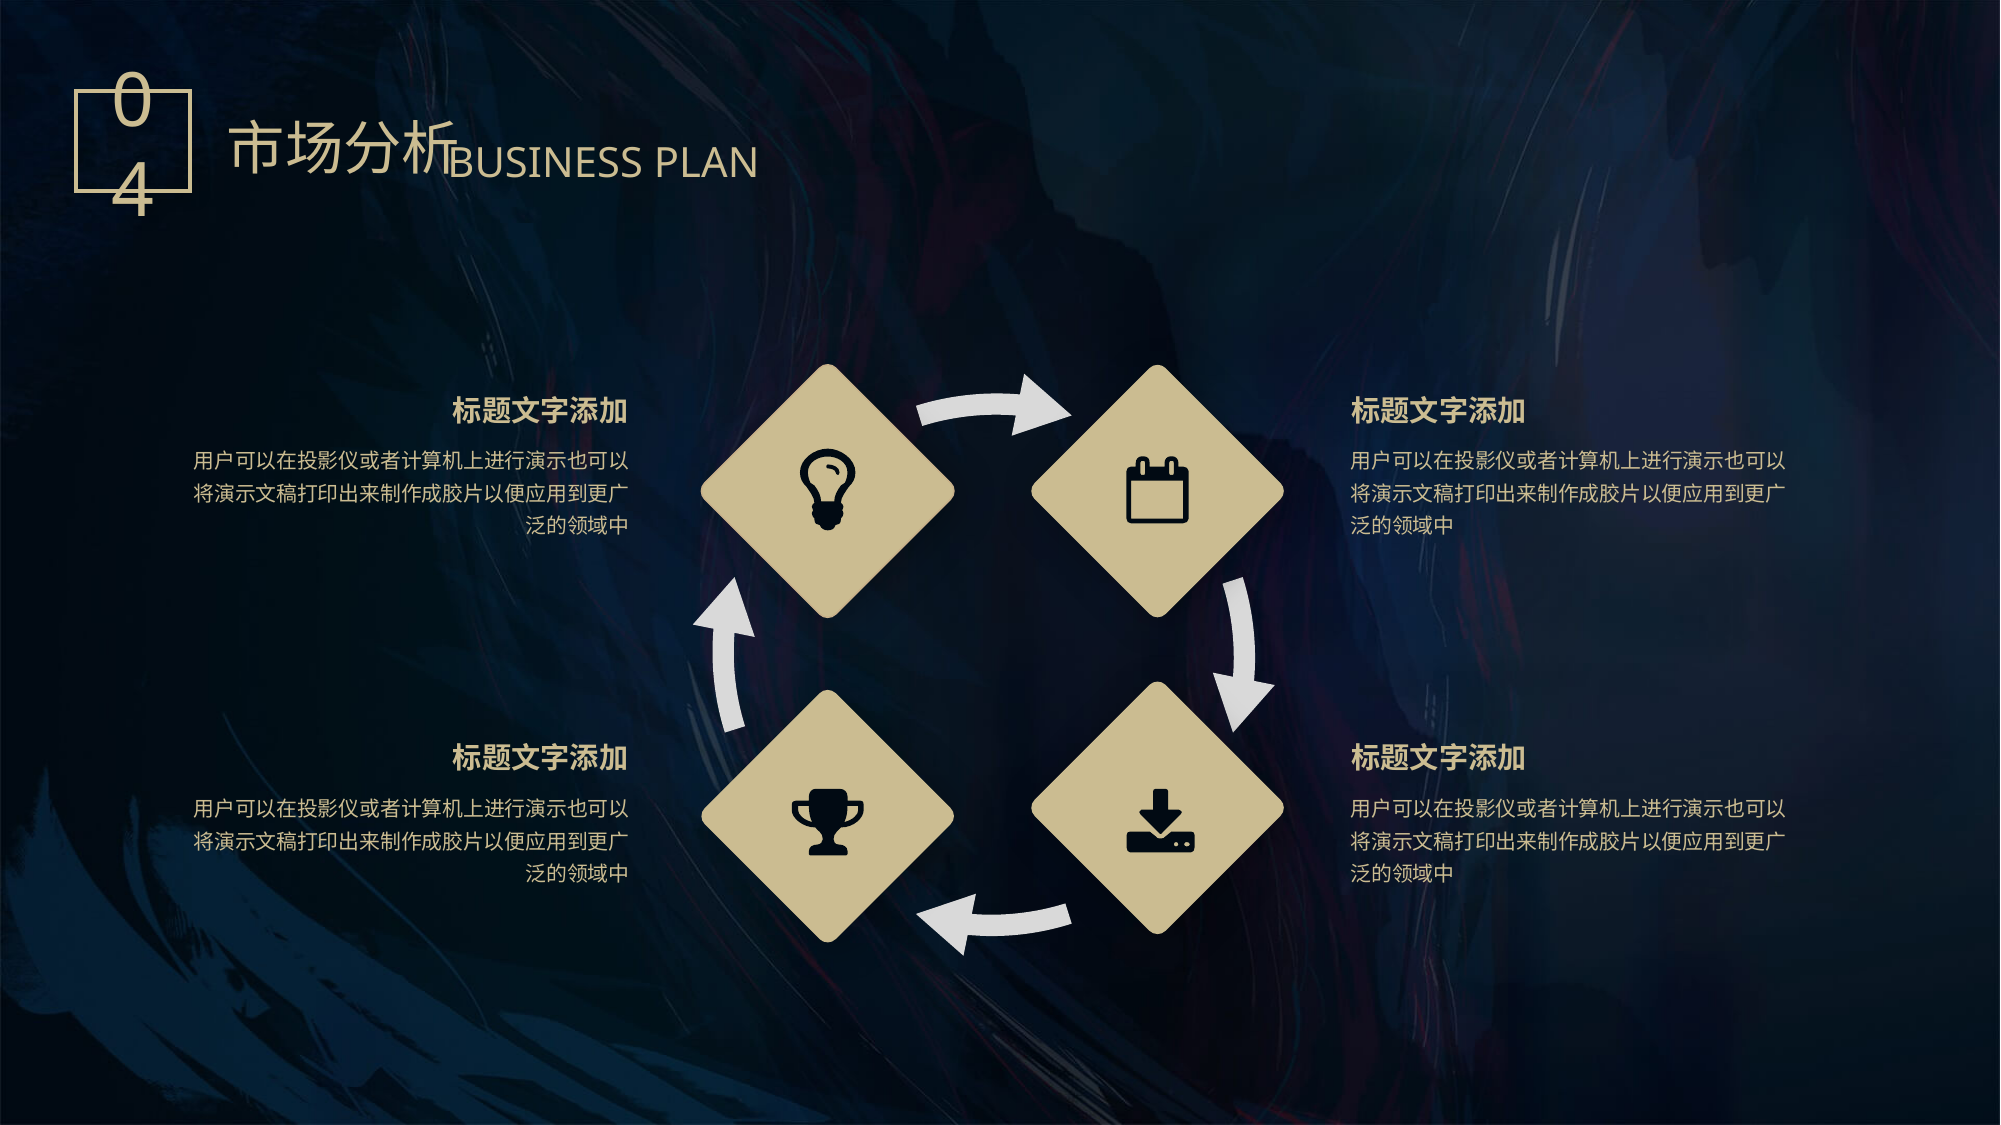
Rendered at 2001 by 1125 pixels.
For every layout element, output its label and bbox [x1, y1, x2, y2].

text_box [175, 373, 645, 547]
picture [0, 0, 2000, 1125]
text_box [692, 363, 1285, 956]
text_box [1335, 373, 1805, 547]
text_box [75, 90, 748, 195]
text_box [175, 721, 645, 895]
text_box [1335, 721, 1805, 895]
